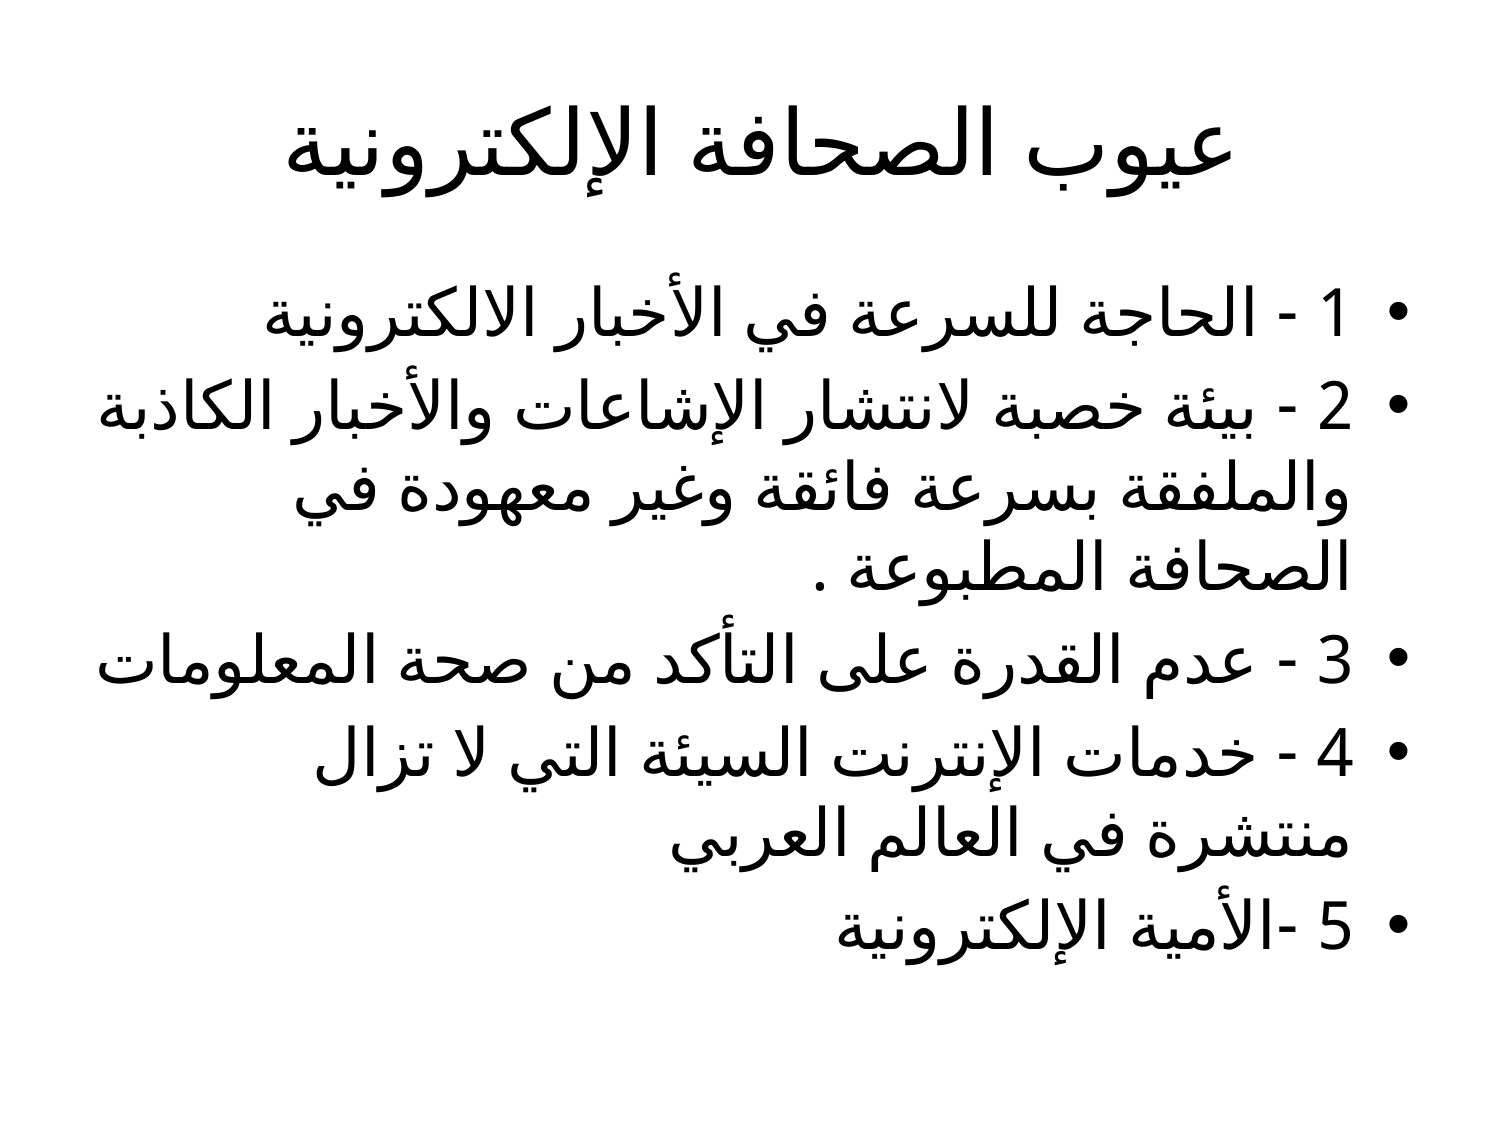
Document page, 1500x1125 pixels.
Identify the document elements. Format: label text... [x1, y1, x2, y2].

list 1 - الحاجة للسرعة في الأخبار الالكترونية 2 - بيئة خصبة لانتشار الإشاعات والأخبار الكاذبة والملفقة بسرعة فائقة وغير معهودة في الصحافة المطبوعة . 3 - عدم القدرة على التأكد من صحة المعلومات 4 - خدمات الإنترنت السيئة التي لا تزال منتشرة في العالم العربي 5 -الأمية الإلكترونية [75, 262, 1425, 1005]
title عيوب الصحافة الإلكترونية [75, 45, 1425, 233]
